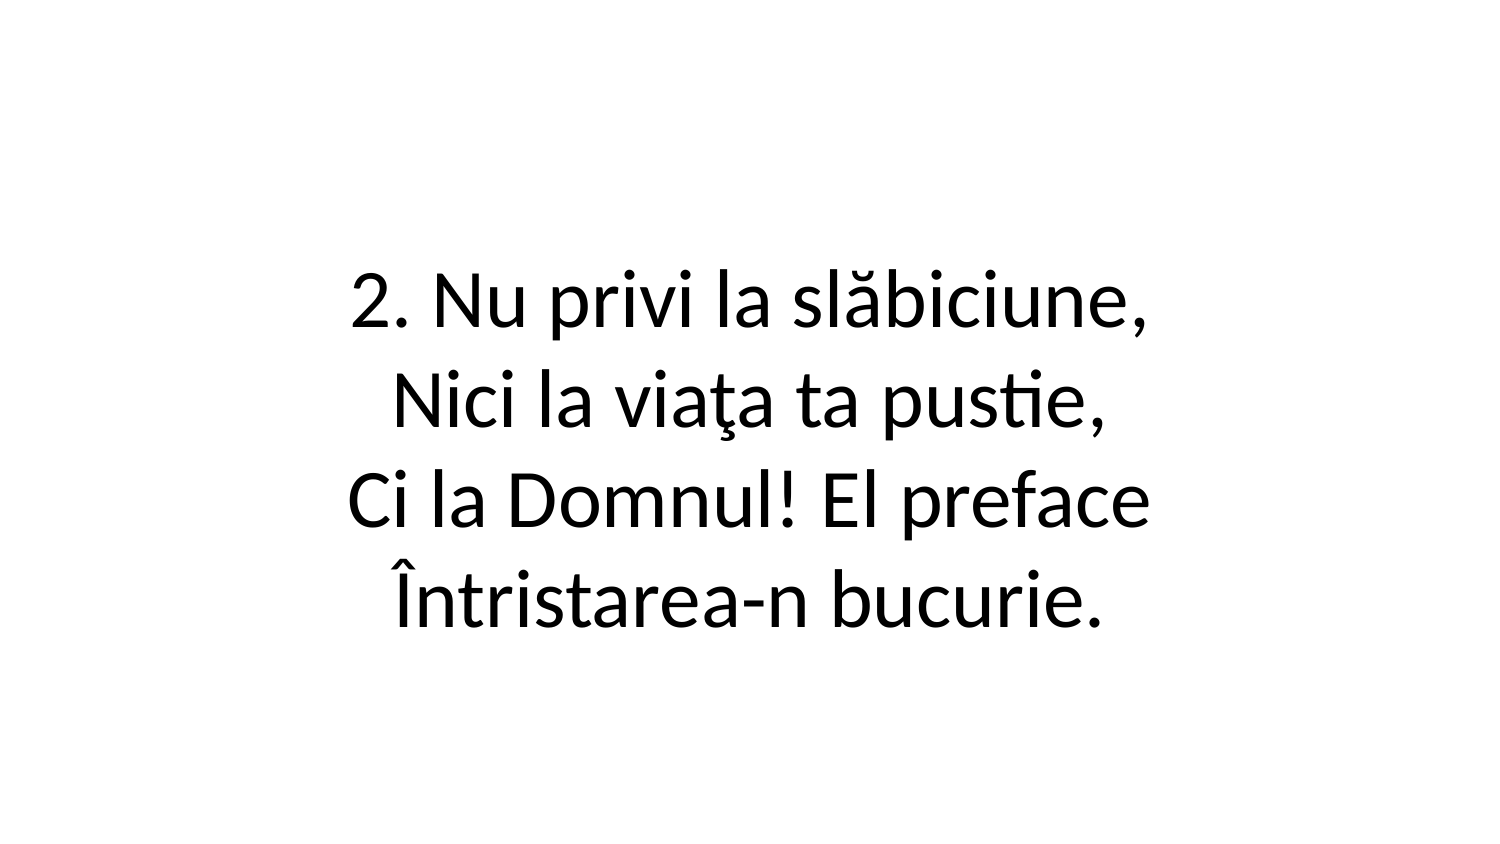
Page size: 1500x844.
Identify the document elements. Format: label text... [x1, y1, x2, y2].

text_box 2. Nu privi la slăbiciune, Nici la viaţa ta pustie, Ci la Domnul! El preface Întristarea-n bucurie. [332, 192, 1168, 652]
